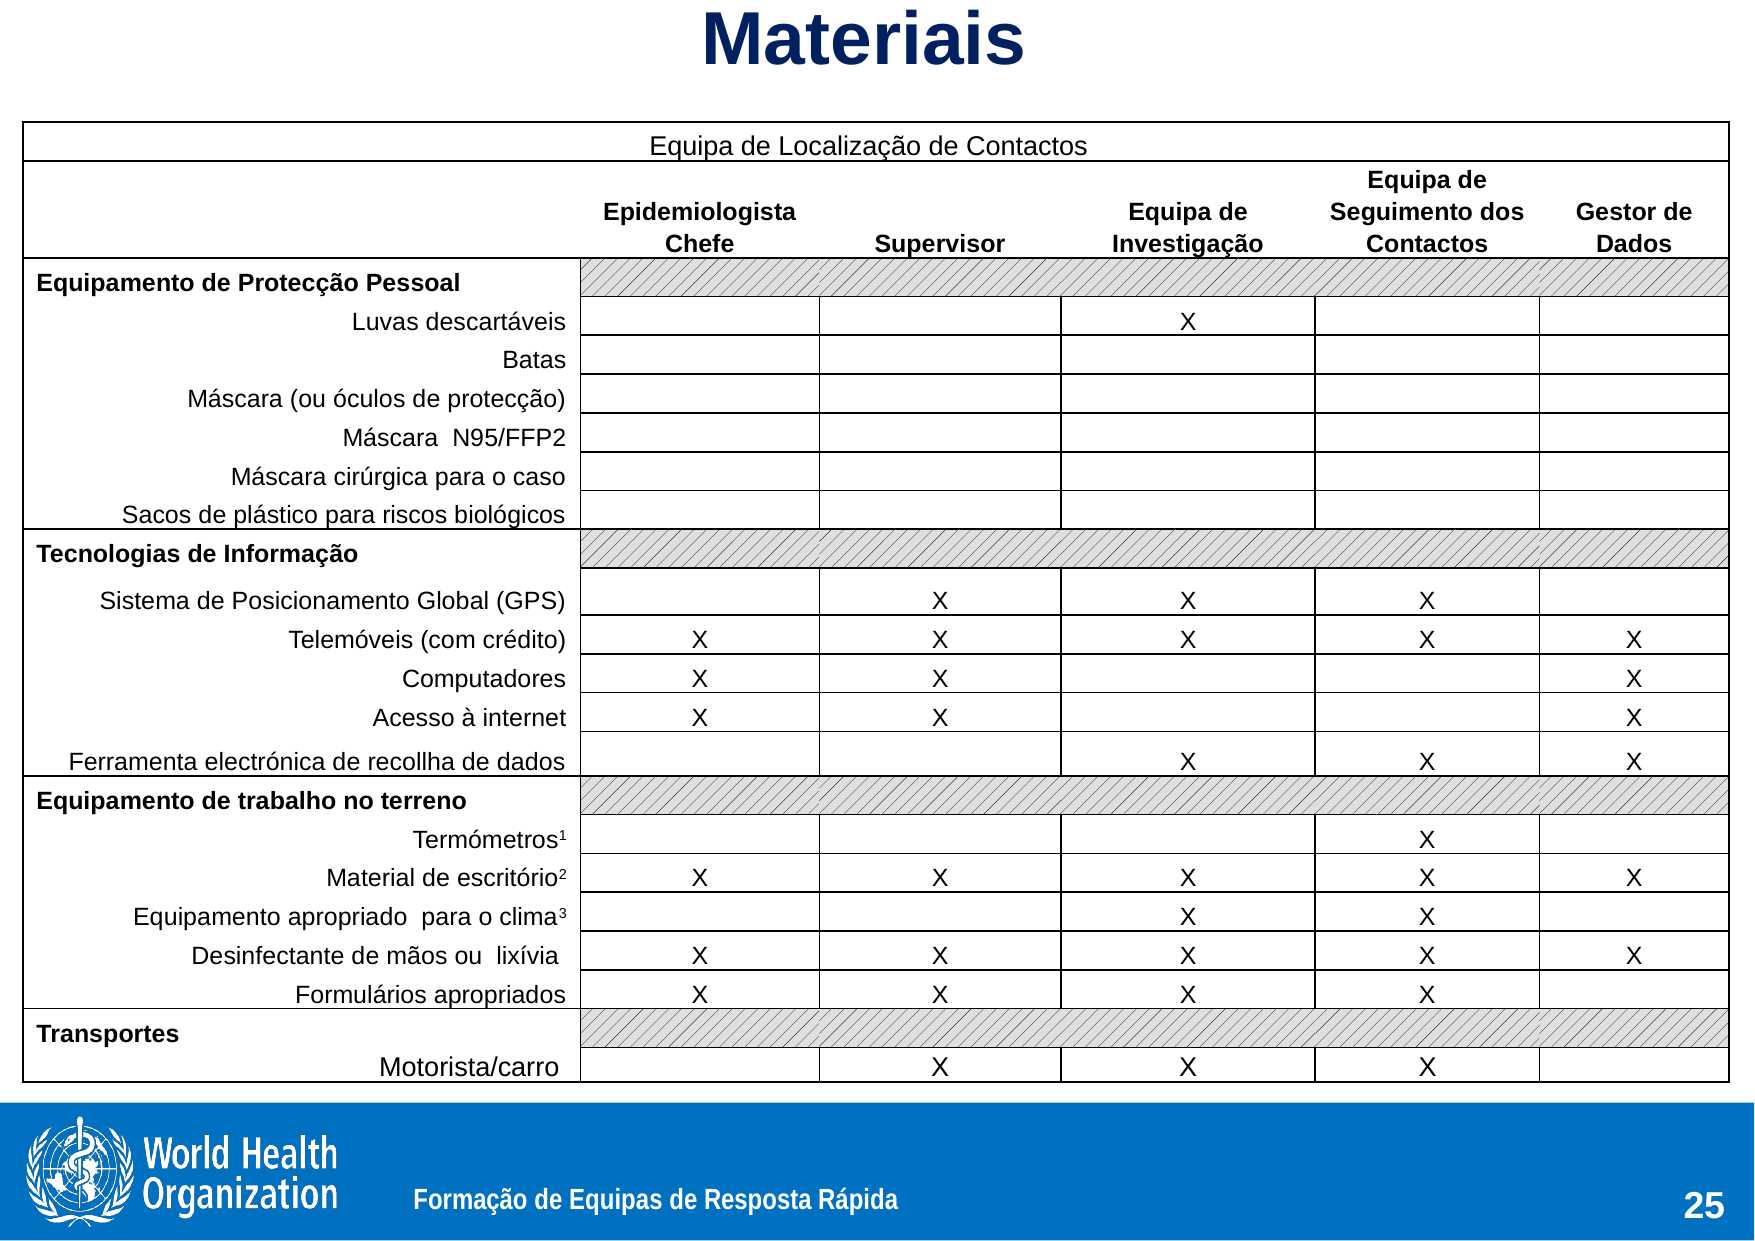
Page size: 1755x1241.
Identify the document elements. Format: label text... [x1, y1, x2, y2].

table_cell X [820, 854, 1060, 891]
table_cell Sistema de Posicionamento Global (GPS) [24, 568, 580, 615]
table_cell [1061, 777, 1315, 814]
table_cell X [1316, 854, 1539, 891]
table_cell [820, 893, 1060, 930]
table_cell [820, 375, 1060, 412]
table_cell [1061, 259, 1315, 296]
table_cell Epidemiologista Chefe [581, 162, 819, 257]
title Materiais [84, 0, 1664, 89]
table_cell [581, 815, 819, 853]
table_cell Transportes [24, 1009, 580, 1047]
table_cell [1316, 491, 1539, 528]
table_cell [1540, 569, 1728, 614]
table_cell [1062, 375, 1314, 412]
table_cell [581, 777, 819, 814]
table_cell X [581, 854, 819, 891]
table_cell X [581, 655, 819, 692]
table_cell Luvas descartáveis [24, 296, 580, 335]
table_cell Computadores [24, 654, 580, 693]
table_cell [581, 1048, 819, 1081]
table_cell [581, 732, 819, 775]
table_cell X [1316, 815, 1539, 853]
table_cell [581, 297, 819, 334]
table_cell Equipamento apropriado para o clima3 [24, 892, 580, 931]
table_cell Máscara cirúrgica para o caso [24, 452, 580, 490]
table_cell [820, 336, 1060, 373]
table_cell [819, 1009, 1061, 1047]
table_cell [1316, 375, 1539, 412]
table_cell X [820, 971, 1060, 1008]
table_cell X [820, 569, 1060, 614]
table_cell [1540, 297, 1728, 334]
table_cell [820, 414, 1060, 451]
table_cell X [1062, 616, 1314, 653]
table_cell X [1540, 616, 1728, 653]
table_cell X [581, 971, 819, 1008]
table_cell X [1062, 893, 1314, 930]
table_cell Máscara N95/FFP2 [24, 413, 580, 452]
table_cell [1540, 375, 1728, 412]
table_cell [581, 259, 819, 296]
table_cell X [1540, 655, 1728, 692]
table_cell [1540, 414, 1728, 451]
table_cell Máscara (ou óculos de protecção) [24, 374, 580, 413]
table_cell [820, 815, 1060, 853]
table_cell Formulários apropriados [24, 970, 580, 1008]
table_cell Termómetros1 [24, 815, 580, 853]
table_cell X [820, 1048, 1060, 1081]
table_cell X [581, 616, 819, 653]
table_cell [1062, 655, 1314, 692]
table_cell Batas [24, 335, 580, 374]
table_cell [1316, 693, 1539, 731]
table_cell Equipa de Investigação [1061, 162, 1315, 257]
table_cell [1540, 971, 1728, 1008]
table_cell [819, 777, 1061, 814]
table_cell [1540, 1048, 1728, 1081]
table_cell [1540, 453, 1728, 490]
table_cell [1540, 336, 1728, 373]
table_cell X [820, 932, 1060, 969]
table_header Equipa de Localização de Contactos [24, 123, 1728, 160]
table_cell X [1540, 854, 1728, 891]
table_cell [1540, 259, 1728, 296]
table_cell [581, 530, 819, 567]
table_cell [820, 491, 1060, 528]
table_cell [1062, 453, 1314, 490]
table_cell [1061, 530, 1315, 567]
table_cell [1062, 815, 1314, 853]
table_cell [581, 453, 819, 490]
table_cell Supervisor [819, 162, 1061, 257]
table_cell Telemóveis (com crédito) [24, 615, 580, 654]
table_cell X [820, 616, 1060, 653]
table_cell [1061, 1009, 1315, 1047]
table_cell [819, 530, 1061, 567]
table_cell [1540, 893, 1728, 930]
table_cell X [1316, 616, 1539, 653]
table_cell Desinfectante de mãos ou lixívia [24, 931, 580, 970]
table_cell X [1062, 932, 1314, 969]
table_cell [581, 414, 819, 451]
table_cell X [1540, 932, 1728, 969]
table_cell X [1316, 893, 1539, 930]
table_cell [1316, 453, 1539, 490]
table_cell [1540, 491, 1728, 528]
table_cell [581, 336, 819, 373]
table_cell [1315, 1009, 1540, 1047]
table_cell X [581, 932, 819, 969]
table_cell Equipamento de trabalho no terreno [24, 777, 580, 815]
table_cell X [581, 693, 819, 731]
table_cell [1062, 491, 1314, 528]
table_cell Acesso à internet [24, 693, 580, 731]
table_cell X [820, 693, 1060, 731]
table_cell X [1316, 1048, 1539, 1081]
table_cell Motorista/carro [24, 1047, 580, 1081]
table_cell X [1540, 732, 1728, 775]
table_cell [1316, 297, 1539, 334]
table_cell X [1062, 569, 1314, 614]
table_cell [581, 491, 819, 528]
table_cell [581, 893, 819, 930]
table_cell [24, 162, 581, 257]
table_cell [820, 453, 1060, 490]
picture [25, 1116, 337, 1227]
table_cell [1315, 777, 1540, 814]
table_cell X [820, 655, 1060, 692]
table_cell X [1062, 297, 1314, 334]
table_cell [1062, 693, 1314, 731]
table_cell Ferramenta electrónica de recollha de dados [24, 731, 580, 775]
table_cell Material de escritório2 [24, 853, 580, 892]
table_cell [820, 297, 1060, 334]
table_cell X [1062, 854, 1314, 891]
table_cell [1062, 414, 1314, 451]
table_cell Equipamento de Protecção Pessoal [24, 259, 580, 296]
table_cell [581, 1009, 819, 1047]
table_cell [1315, 259, 1540, 296]
table_cell X [1316, 932, 1539, 969]
table_cell [1315, 530, 1540, 567]
table_cell X [1062, 971, 1314, 1008]
table_cell [1540, 530, 1728, 567]
table_cell [1540, 815, 1728, 853]
table_cell [1316, 414, 1539, 451]
table_cell [820, 732, 1060, 775]
table_cell [1316, 655, 1539, 692]
table_cell [1540, 777, 1728, 814]
table_cell X [1540, 693, 1728, 731]
table_cell Tecnologias de Informação [24, 530, 580, 568]
table_cell Equipa de Seguimento dos Contactos [1315, 162, 1540, 257]
table_cell [581, 569, 819, 614]
table_cell Gestor de Dados [1540, 162, 1728, 257]
table_cell X [1316, 971, 1539, 1008]
table_cell [1316, 336, 1539, 373]
table_cell [581, 375, 819, 412]
table_cell X [1062, 1048, 1314, 1081]
table_cell [1540, 1009, 1728, 1047]
table_cell [1062, 336, 1314, 373]
table_cell X [1062, 732, 1314, 775]
table_cell X [1316, 732, 1539, 775]
table_cell X [1316, 569, 1539, 614]
table_cell Sacos de plástico para riscos biológicos [24, 490, 580, 528]
table_cell [819, 259, 1061, 296]
